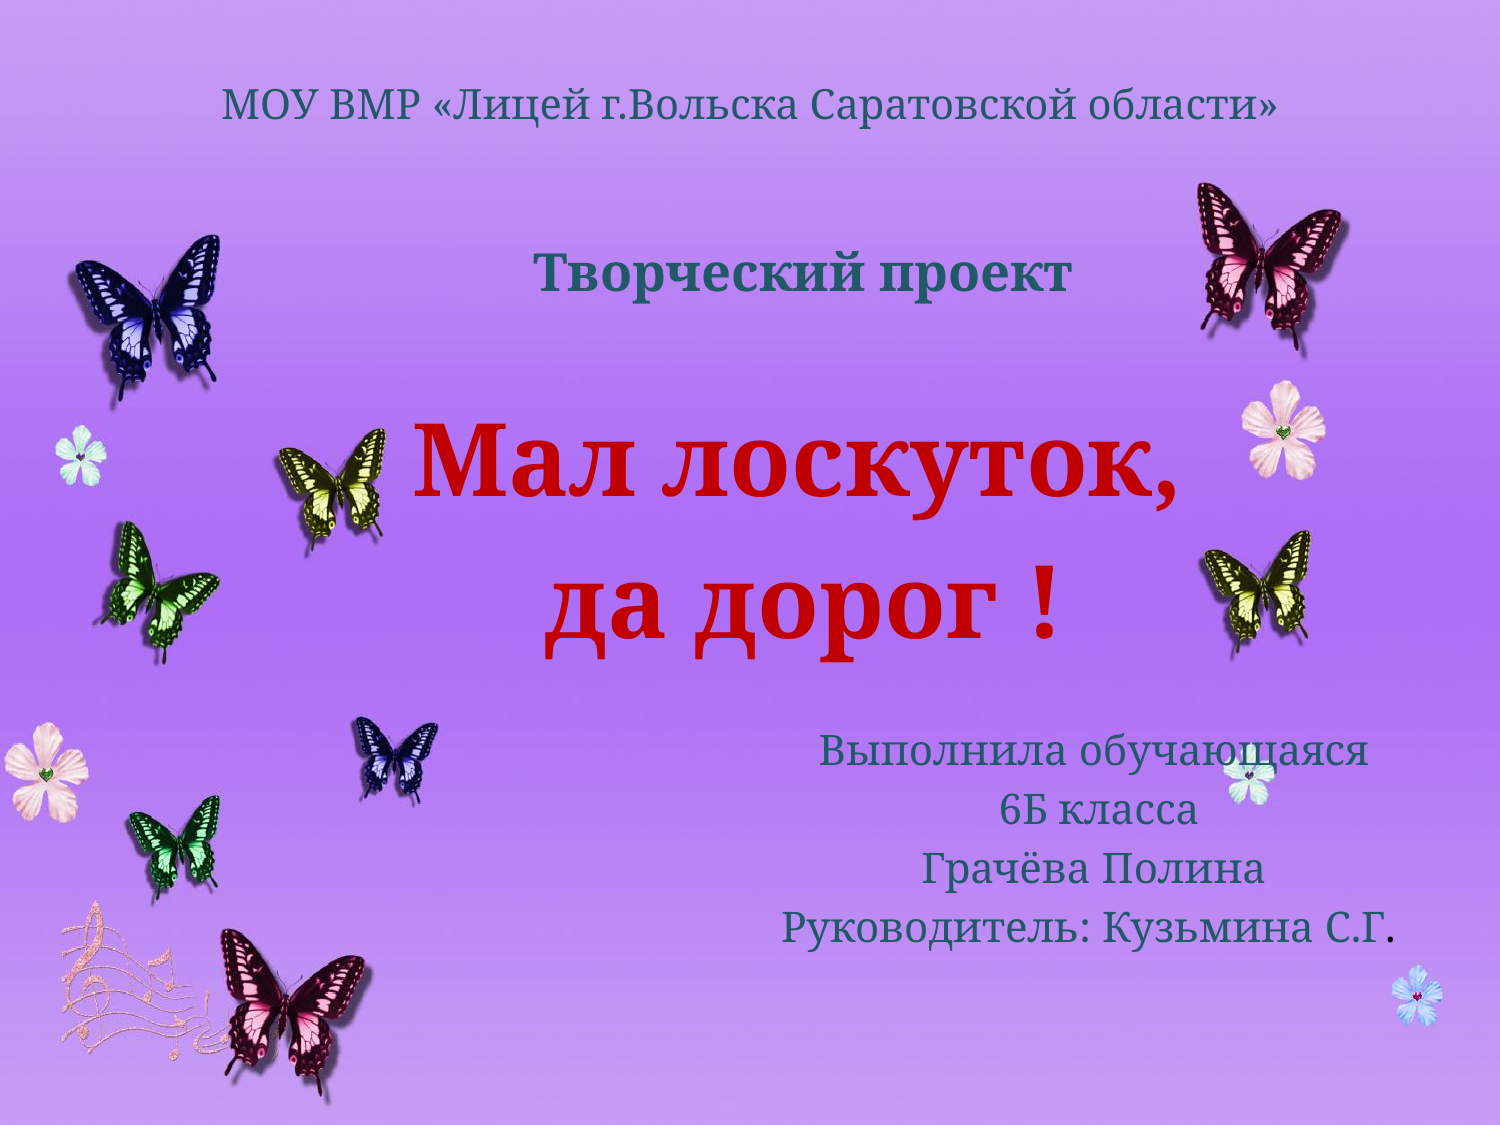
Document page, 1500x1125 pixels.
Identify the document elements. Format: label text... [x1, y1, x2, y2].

list Выполнила обучающаяся 6Б класса Грачёва Полина Руководитель: Кузьмина С.Г. [762, 716, 1425, 1005]
picture [0, 0, 1500, 1125]
list Творческий проект Мал лоскуток, да дорог ! [253, 231, 1355, 669]
title МОУ ВМР «Лицей г.Вольска Саратовской области» [75, 45, 1425, 161]
